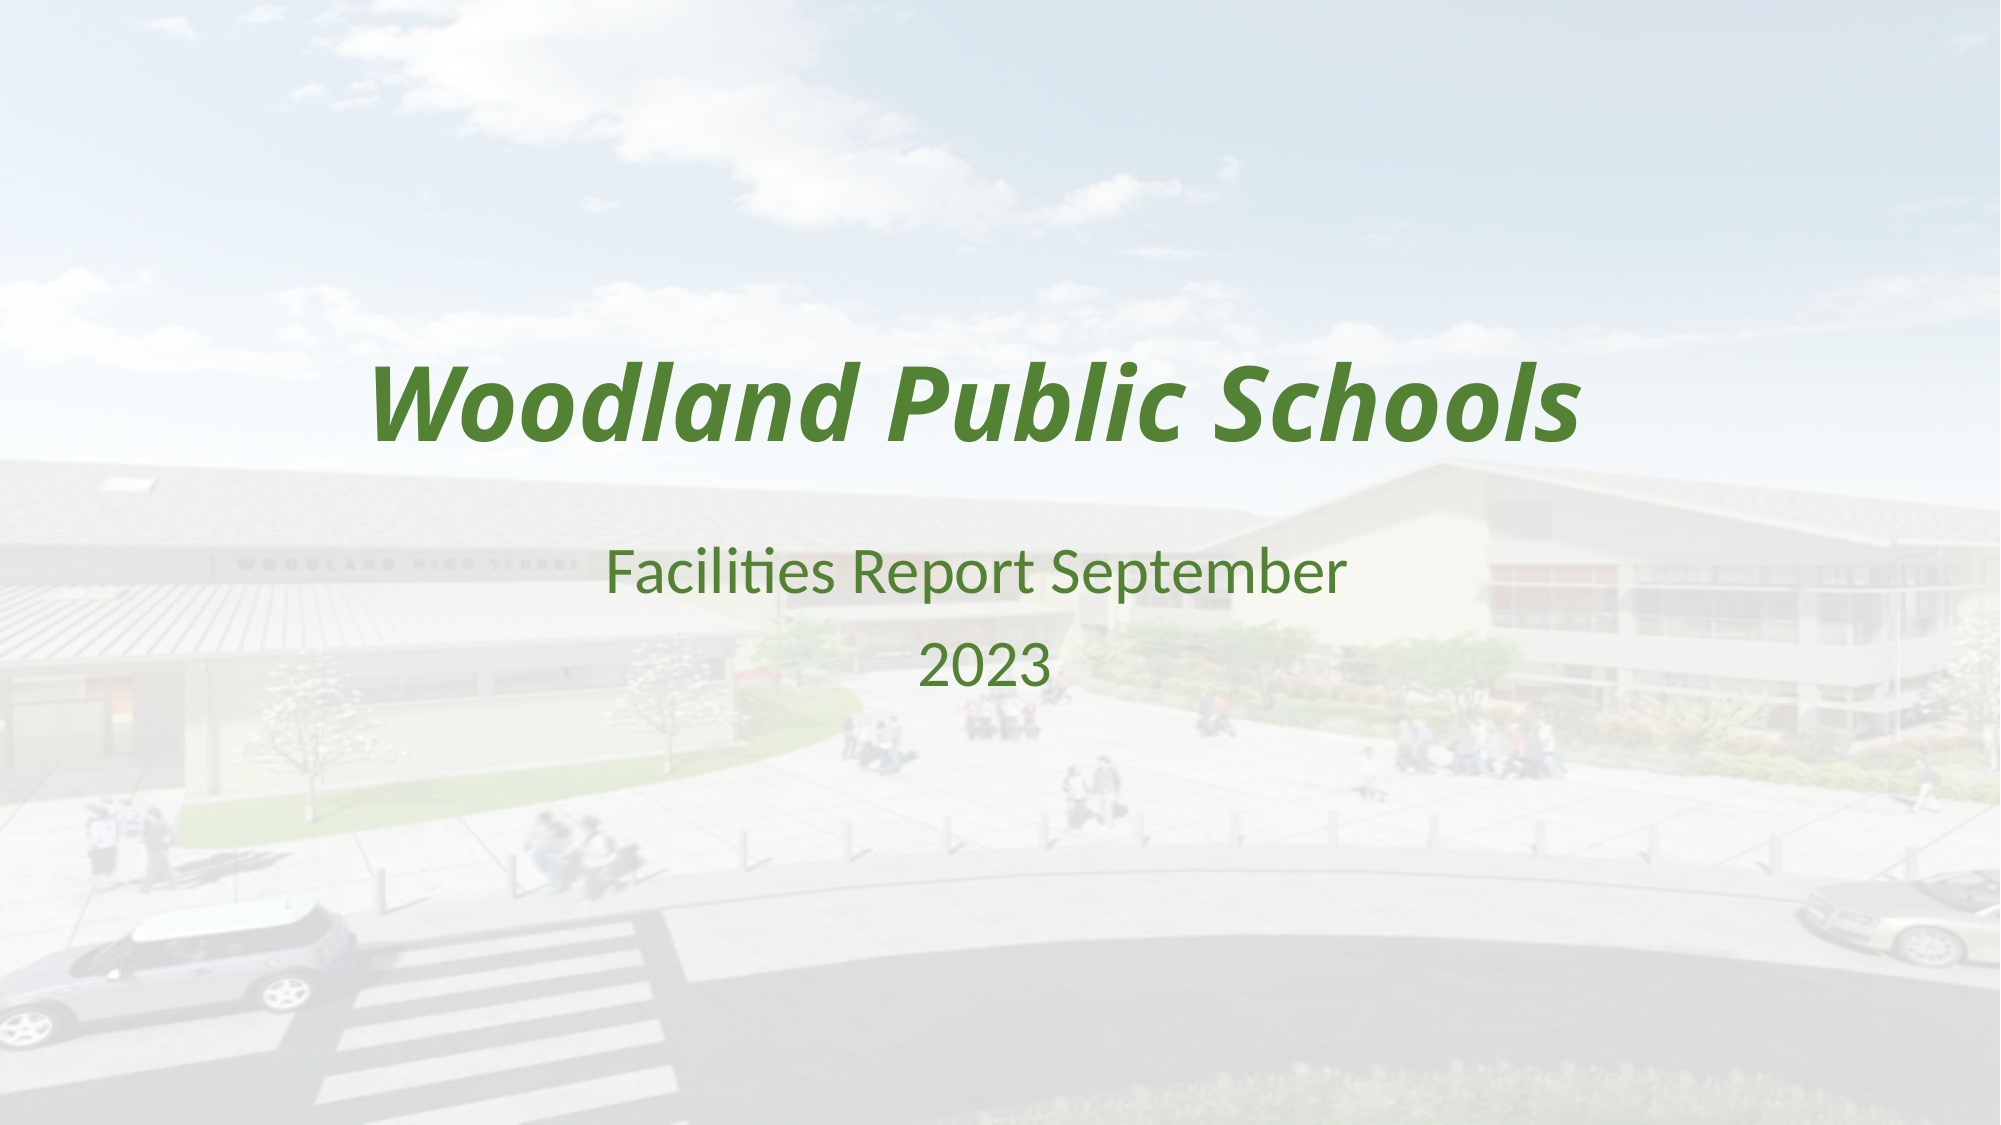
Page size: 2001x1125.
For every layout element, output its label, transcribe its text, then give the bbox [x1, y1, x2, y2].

title Woodland Public Schools [200, 80, 1750, 472]
subtitle Facilities Report September 2023 [227, 528, 1728, 781]
